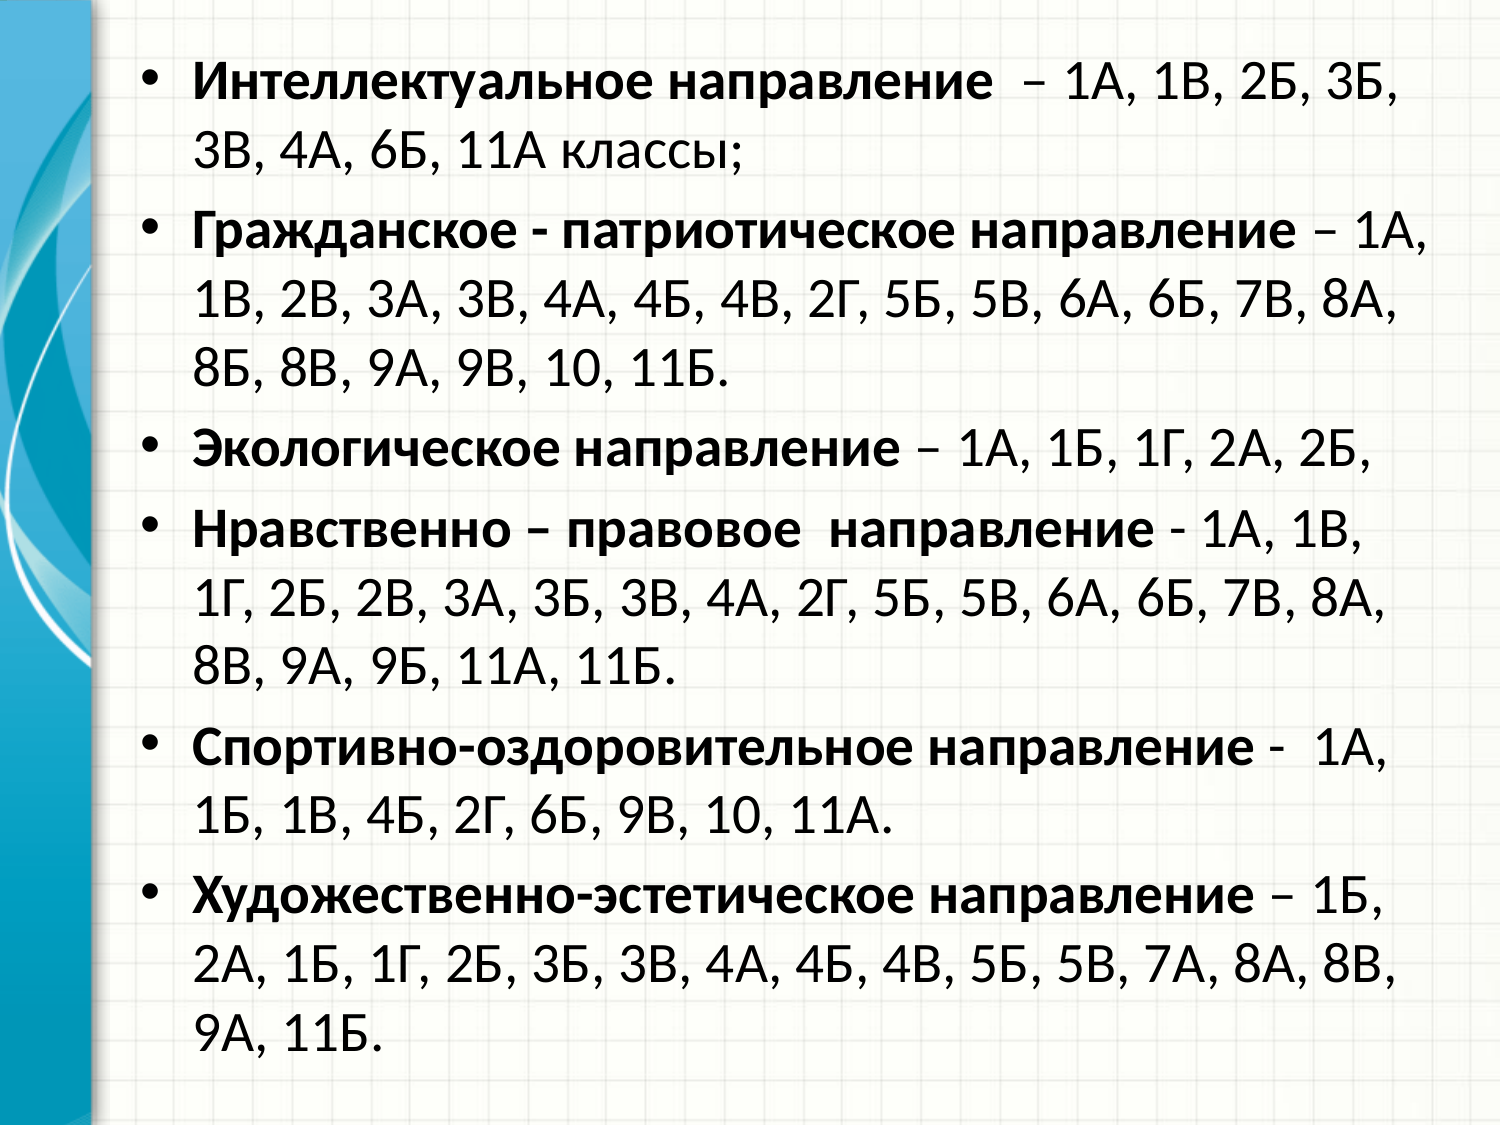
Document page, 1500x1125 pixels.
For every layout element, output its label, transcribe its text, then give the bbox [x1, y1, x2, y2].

list Интеллектуальное направление – 1А, 1В, 2Б, 3Б, 3В, 4А, 6Б, 11А классы; Гражданское - патриотическое направление – 1А, 1В, 2В, 3А, 3В, 4А, 4Б, 4В, 2Г, 5Б, 5В, 6А, 6Б, 7В, 8А, 8Б, 8В, 9А, 9В, 10, 11Б. Экологическое направление – 1А, 1Б, 1Г, 2А, 2Б, Нравственно – правовое направление - 1А, 1В, 1Г, 2Б, 2В, 3А, 3Б, 3В, 4А, 2Г, 5Б, 5В, 6А, 6Б, 7В, 8А, 8В, 9А, 9Б, 11А, 11Б. Спортивно-оздоровительное направление - 1А, 1Б, 1В, 4Б, 2Г, 6Б, 9В, 10, 11А. Художественно-эстетическое направление – 1Б, 2А, 1Б, 1Г, 2Б, 3Б, 3В, 4А, 4Б, 4В, 5Б, 5В, 7А, 8А, 8В, 9А, 11Б. [125, 35, 1450, 1090]
picture [0, 0, 1500, 1125]
